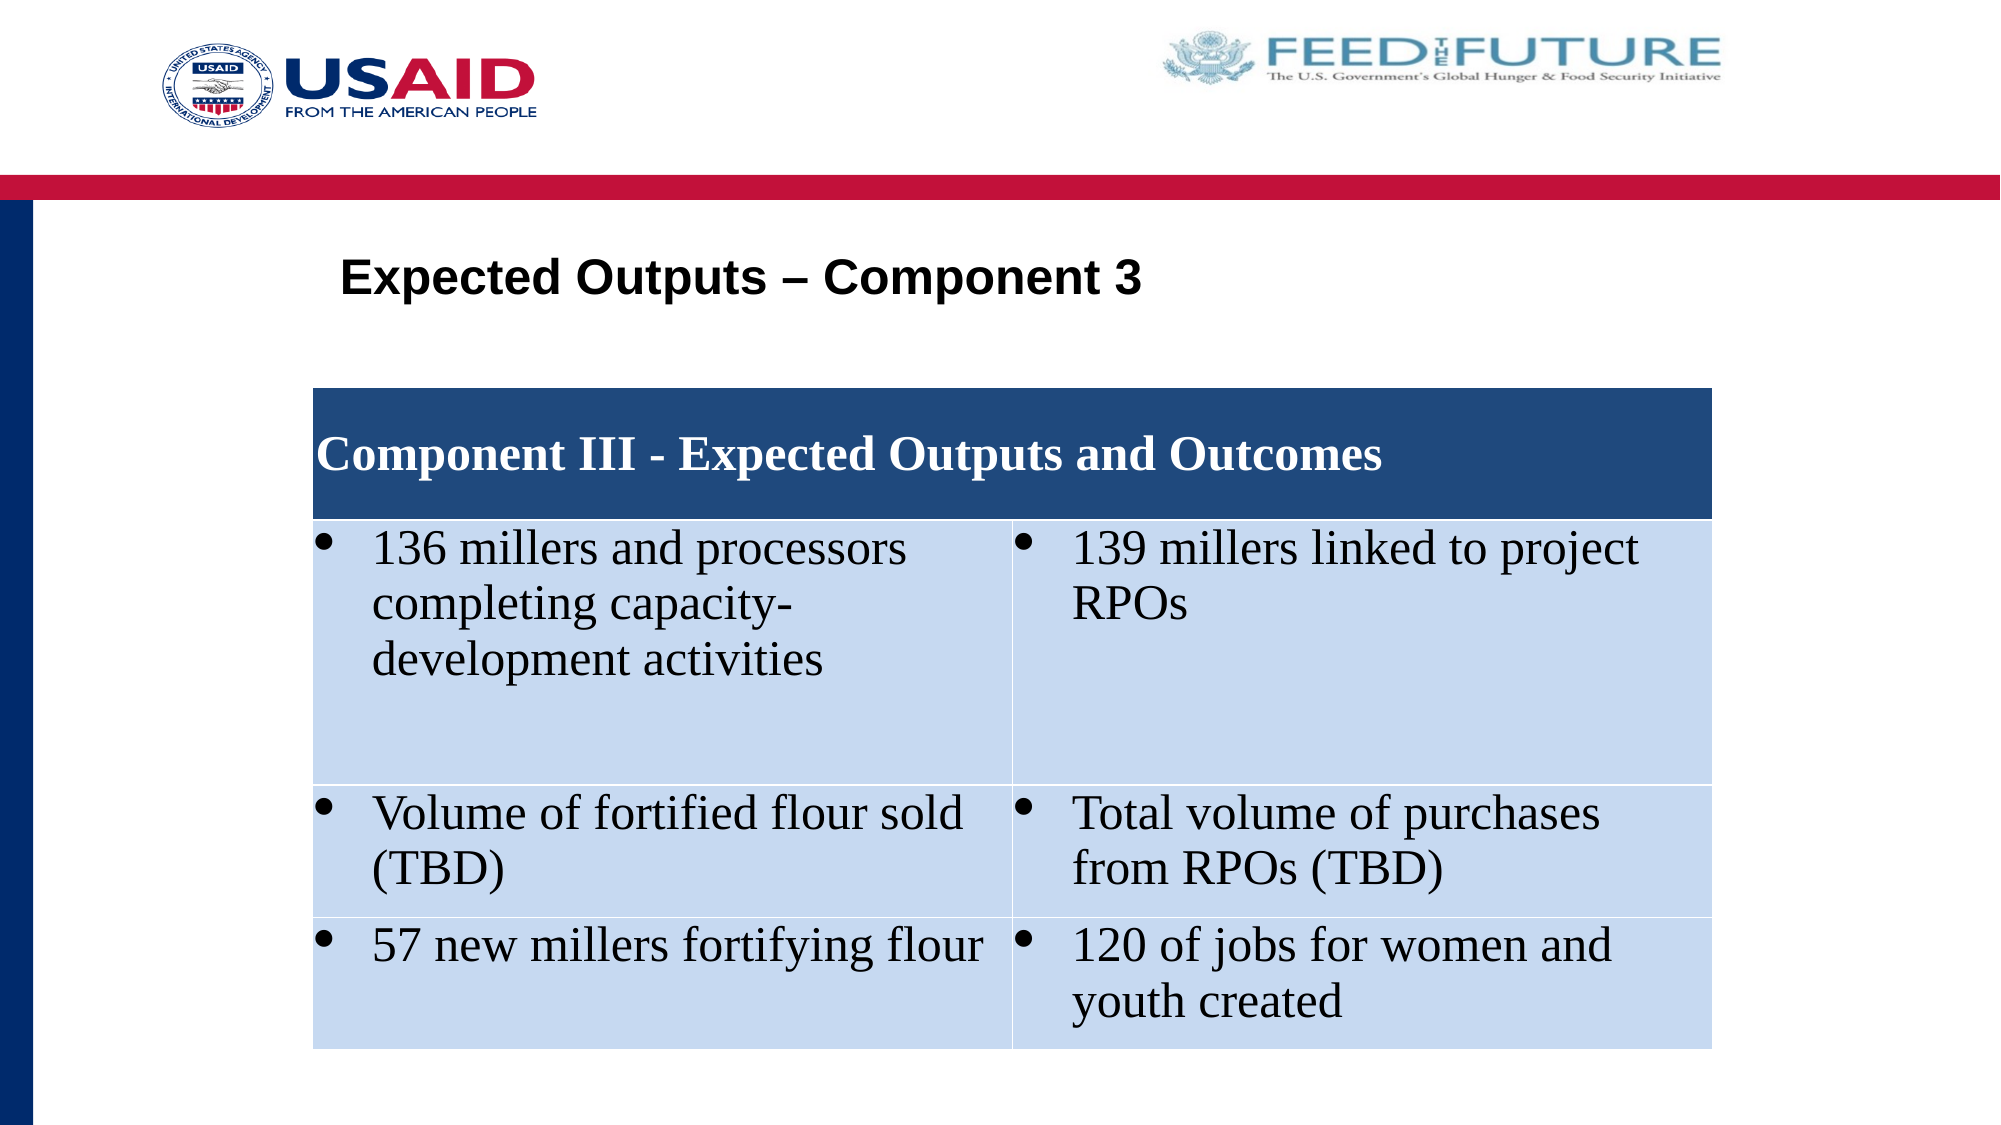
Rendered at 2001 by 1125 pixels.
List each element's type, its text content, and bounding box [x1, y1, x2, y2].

title Expected Outputs – Component 3 [324, 237, 1638, 338]
table_cell Total volume of purchases from RPOs (TBD) [1013, 786, 1712, 917]
table_cell 139 millers linked to project RPOs [1013, 521, 1712, 784]
table_cell Volume of fortified flour sold (TBD) [313, 786, 1012, 917]
table_header Component III - Expected Outputs and Outcomes [313, 388, 1712, 519]
picture [107, 17, 590, 158]
table_cell 57 new millers fortifying flour [313, 918, 1012, 1049]
table_cell 120 of jobs for women and youth created [1013, 918, 1712, 1049]
picture [1116, 11, 1837, 152]
table_cell 136 millers and processors completing capacity-development activities [313, 521, 1012, 784]
